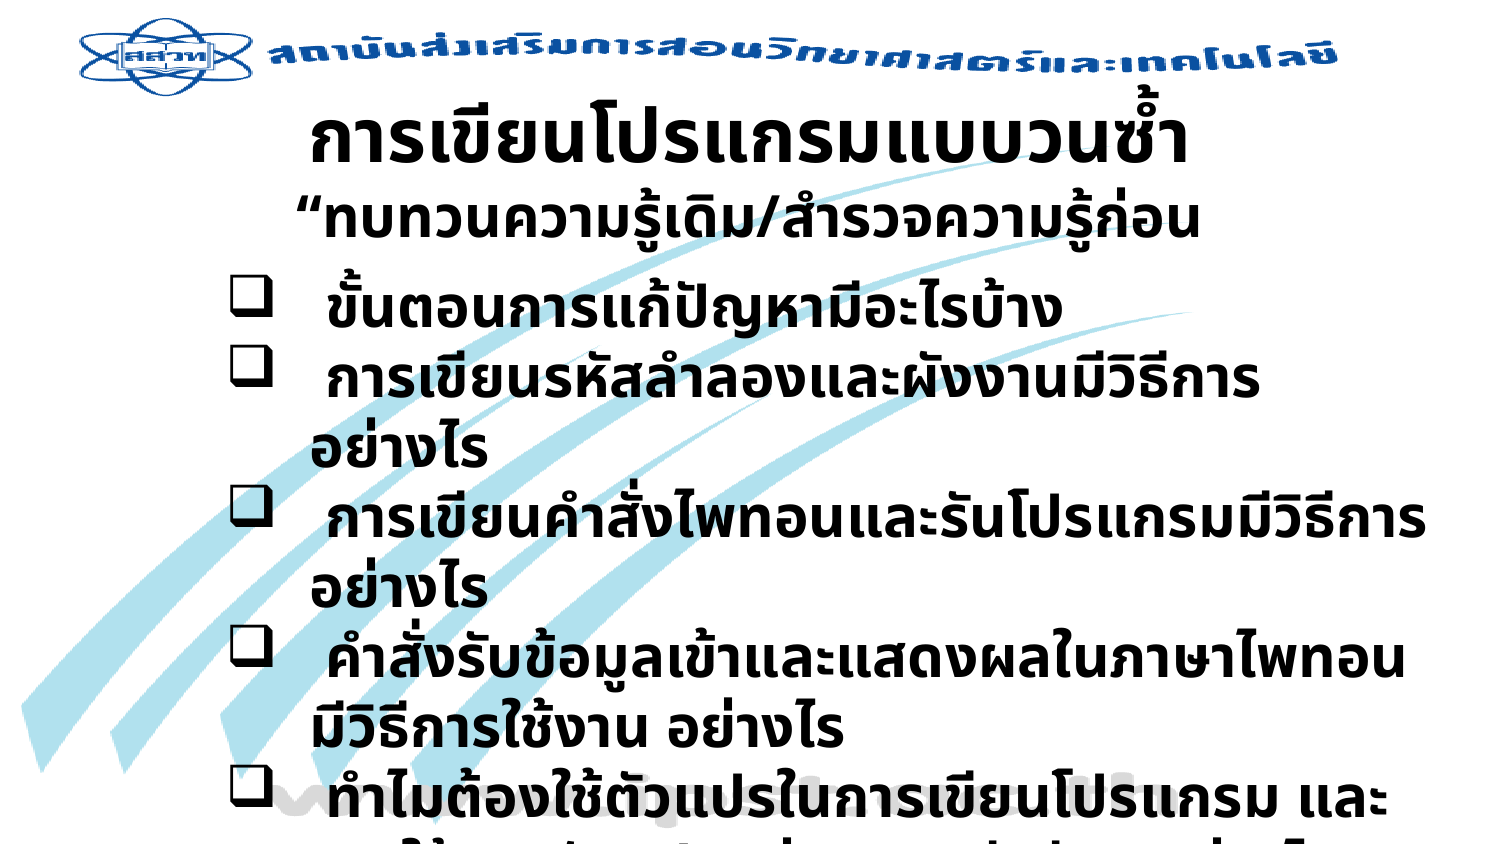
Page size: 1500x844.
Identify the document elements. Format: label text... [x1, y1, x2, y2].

picture [0, 0, 1500, 844]
text_box ขั้นตอนการแก้ปัญหามีอะไรบ้าง การเขียนรหัสลำลองและผังงานมีวิธีการอย่างไร การเขียนคำสั่งไพทอนและรันโปรแกรมมีวิธีการอย่างไร คำสั่งรับข้อมูลเข้าและแสดงผลในภาษาไพทอนมีวิธีการใช้งาน อย่างไร ทำไมต้องใช้ตัวแปรในการเขียนโปรแกรม และการใช้งานตัวแปรแต่ละชนิดมีวิธีการอย่างไร [181, 261, 1449, 844]
text_box “ทบทวนความรู้เดิม/สำรวจความรู้ก่อน [281, 171, 1219, 257]
title การเขียนโปรแกรมแบบวนซ้ำ [51, 72, 1449, 167]
